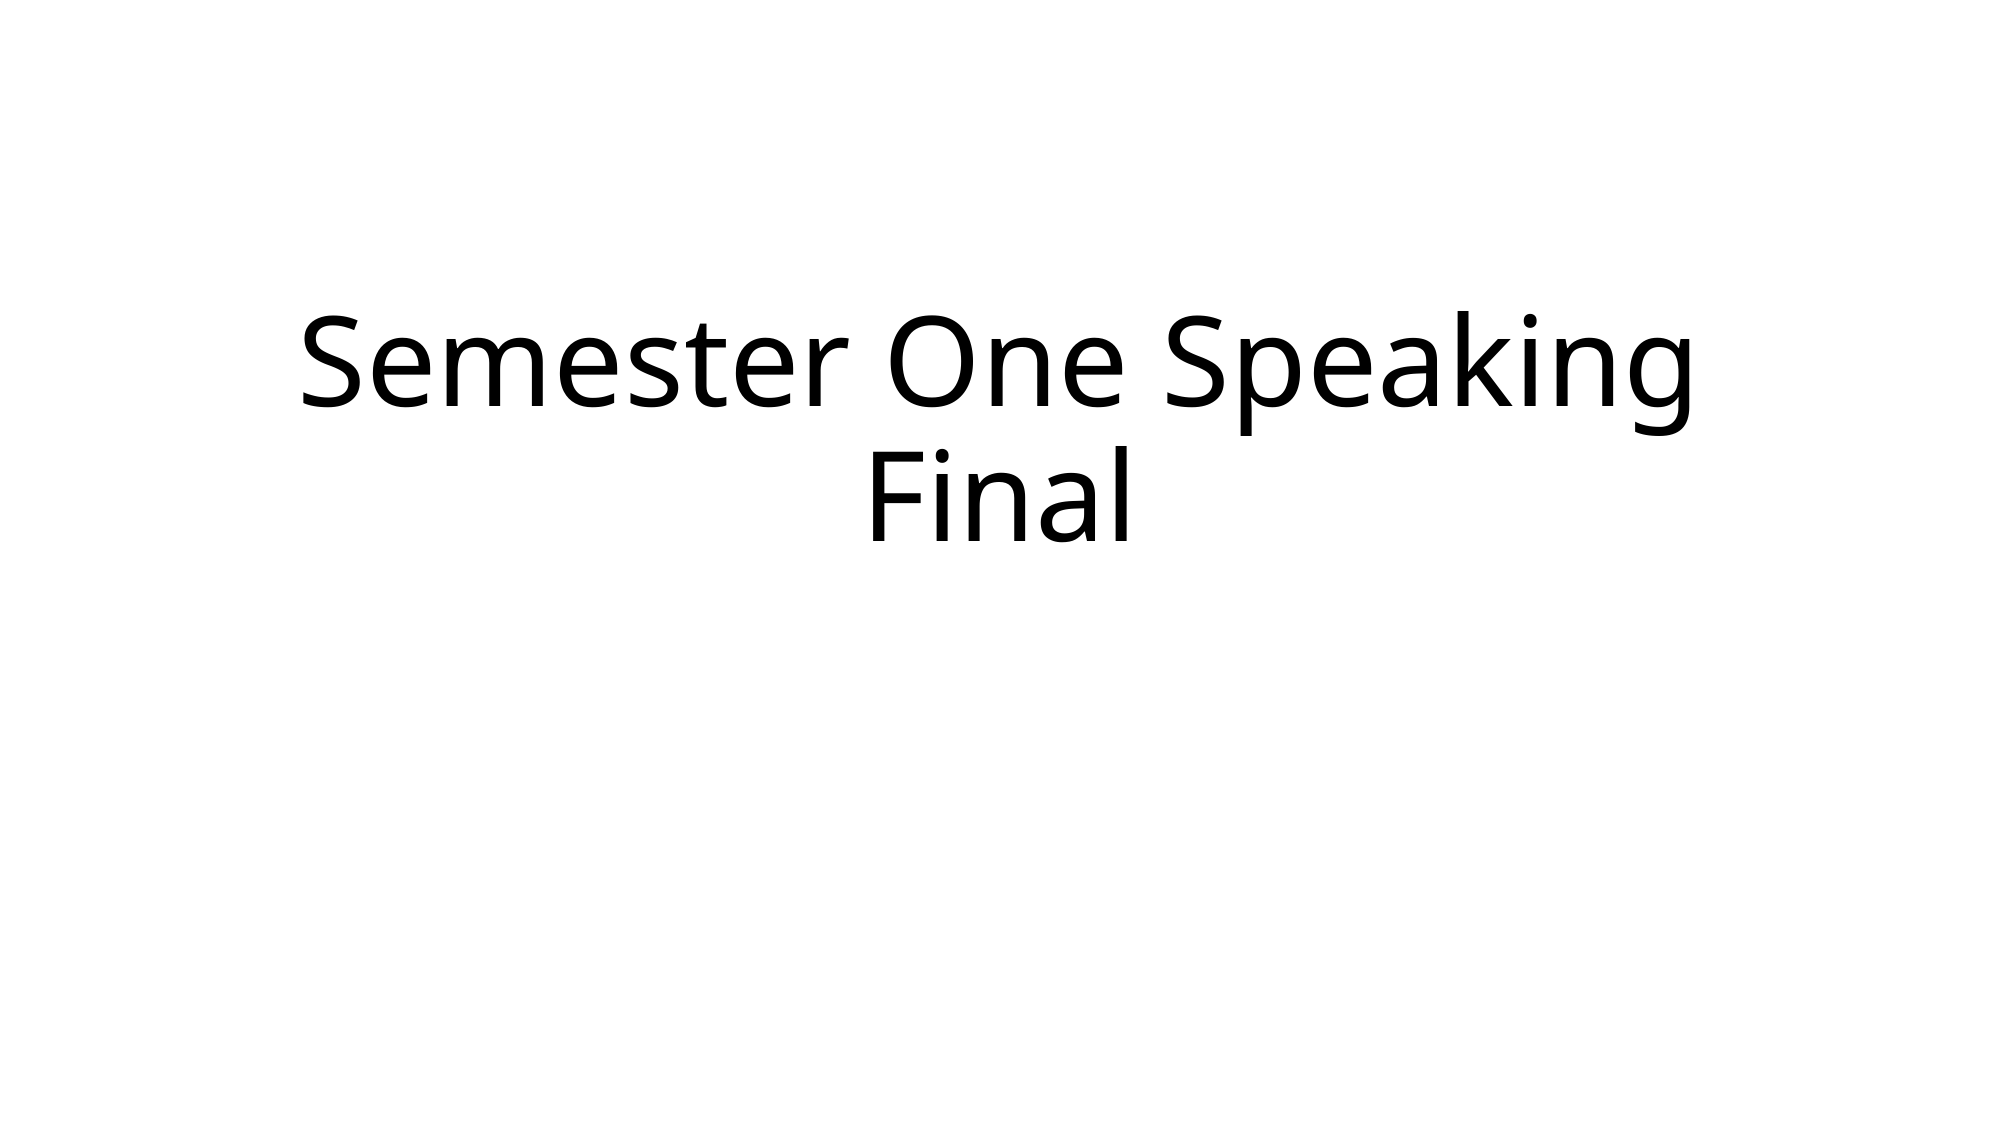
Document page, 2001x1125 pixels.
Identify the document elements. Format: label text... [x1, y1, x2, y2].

title Semester One Speaking Final [249, 184, 1750, 576]
